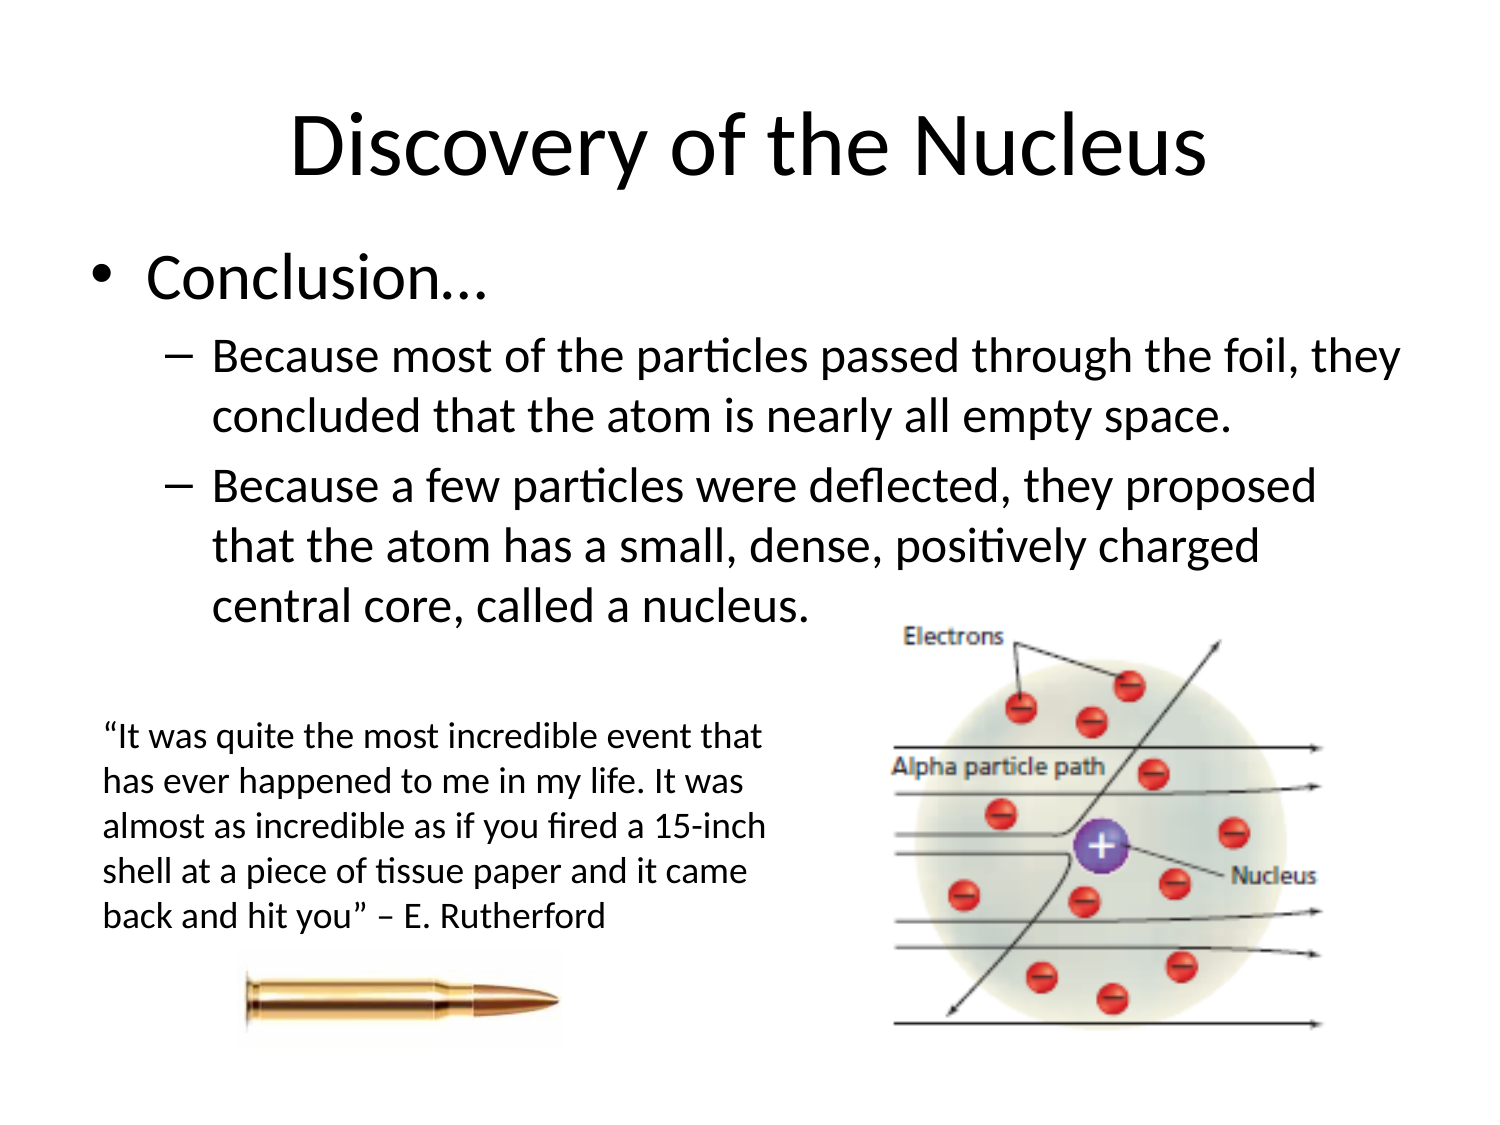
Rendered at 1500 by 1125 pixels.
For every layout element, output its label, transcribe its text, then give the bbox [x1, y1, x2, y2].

picture [237, 836, 563, 1125]
title Discovery of the Nucleus [75, 45, 1425, 224]
picture [878, 609, 1342, 1050]
list Conclusion… Because most of the particles passed through the foil, they concluded that the atom is nearly all empty space. Because a few particles were deflected, they proposed that the atom has a small, dense, positively charged central core, called a nucleus. [75, 224, 1425, 968]
text_box “It was quite the most incredible event that has ever happened to me in my life. It was almost as incredible as if you fired a 15-inch shell at a piece of tissue paper and it came back and hit you” – E. Rutherford [87, 703, 838, 944]
